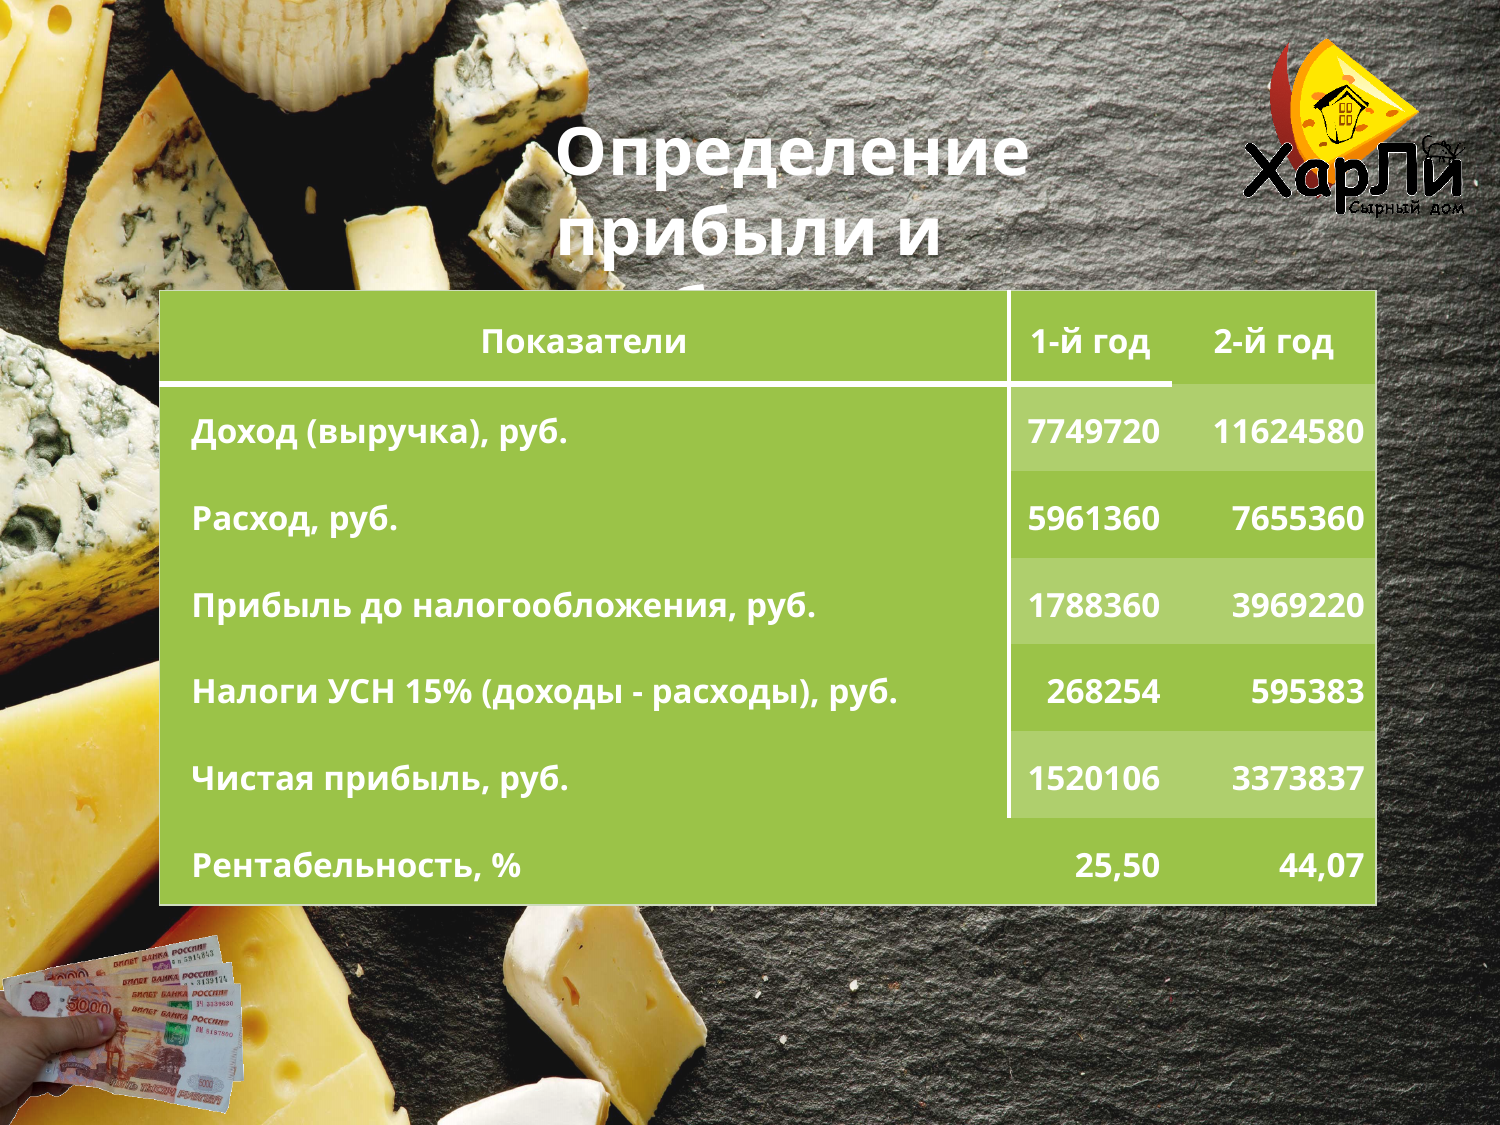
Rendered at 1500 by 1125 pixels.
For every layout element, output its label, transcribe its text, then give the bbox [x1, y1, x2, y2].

table_cell Прибыль до налогообложения, руб. [160, 558, 1007, 644]
table_cell 7655360 [1172, 471, 1375, 558]
table_cell 3373837 [1172, 731, 1375, 818]
table_cell 1520106 [1011, 731, 1172, 818]
table_cell 44,07 [1172, 818, 1375, 904]
table_header 1-й год [1011, 291, 1172, 381]
table_cell Рентабельность, % [160, 818, 1009, 904]
picture [0, 0, 1500, 1125]
table_cell Чистая прибыль, руб. [160, 731, 1007, 818]
table_cell 11624580 [1172, 384, 1375, 471]
table_cell Доход (выручка), руб. [160, 387, 1007, 471]
table_cell 595383 [1172, 644, 1375, 731]
table_cell 7749720 [1011, 387, 1172, 471]
table_cell 5961360 [1011, 471, 1172, 558]
table_cell Расход, руб. [160, 471, 1007, 558]
table_cell 268254 [1011, 644, 1172, 731]
text_box Определение прибыли и рентабельности [295, 101, 1205, 290]
table_header Показатели [160, 291, 1007, 381]
table_header 2-й год [1172, 291, 1375, 384]
table_cell 25,50 [1009, 818, 1172, 904]
table_cell 3969220 [1172, 558, 1375, 644]
table_cell 1788360 [1011, 558, 1172, 644]
table_cell Налоги УСН 15% (доходы - расходы), руб. [160, 644, 1007, 731]
